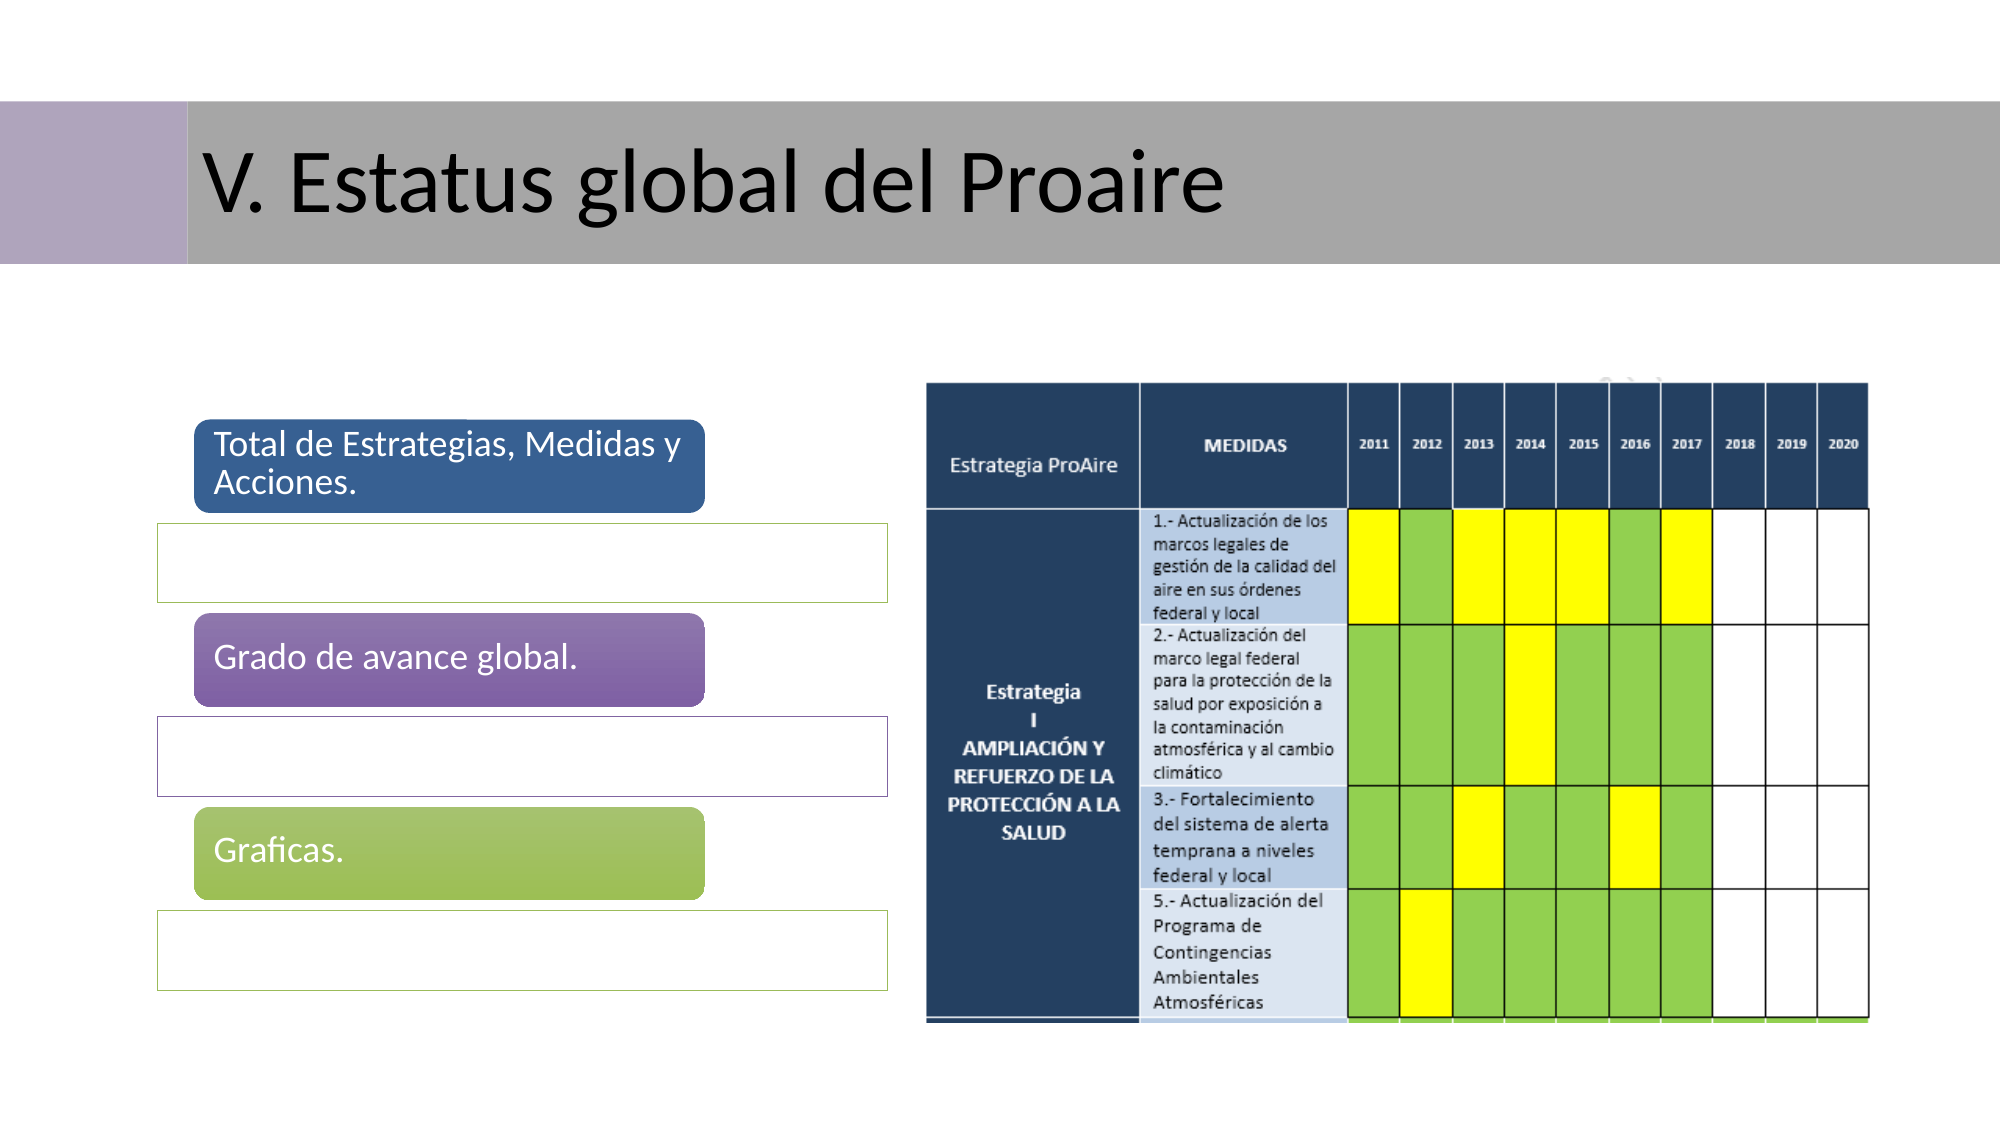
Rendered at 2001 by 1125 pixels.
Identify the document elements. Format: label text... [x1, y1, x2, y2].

title V. Estatus global del Proaire [188, 101, 2000, 264]
picture [922, 377, 1873, 1023]
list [157, 409, 888, 991]
text_box [0, 101, 188, 264]
